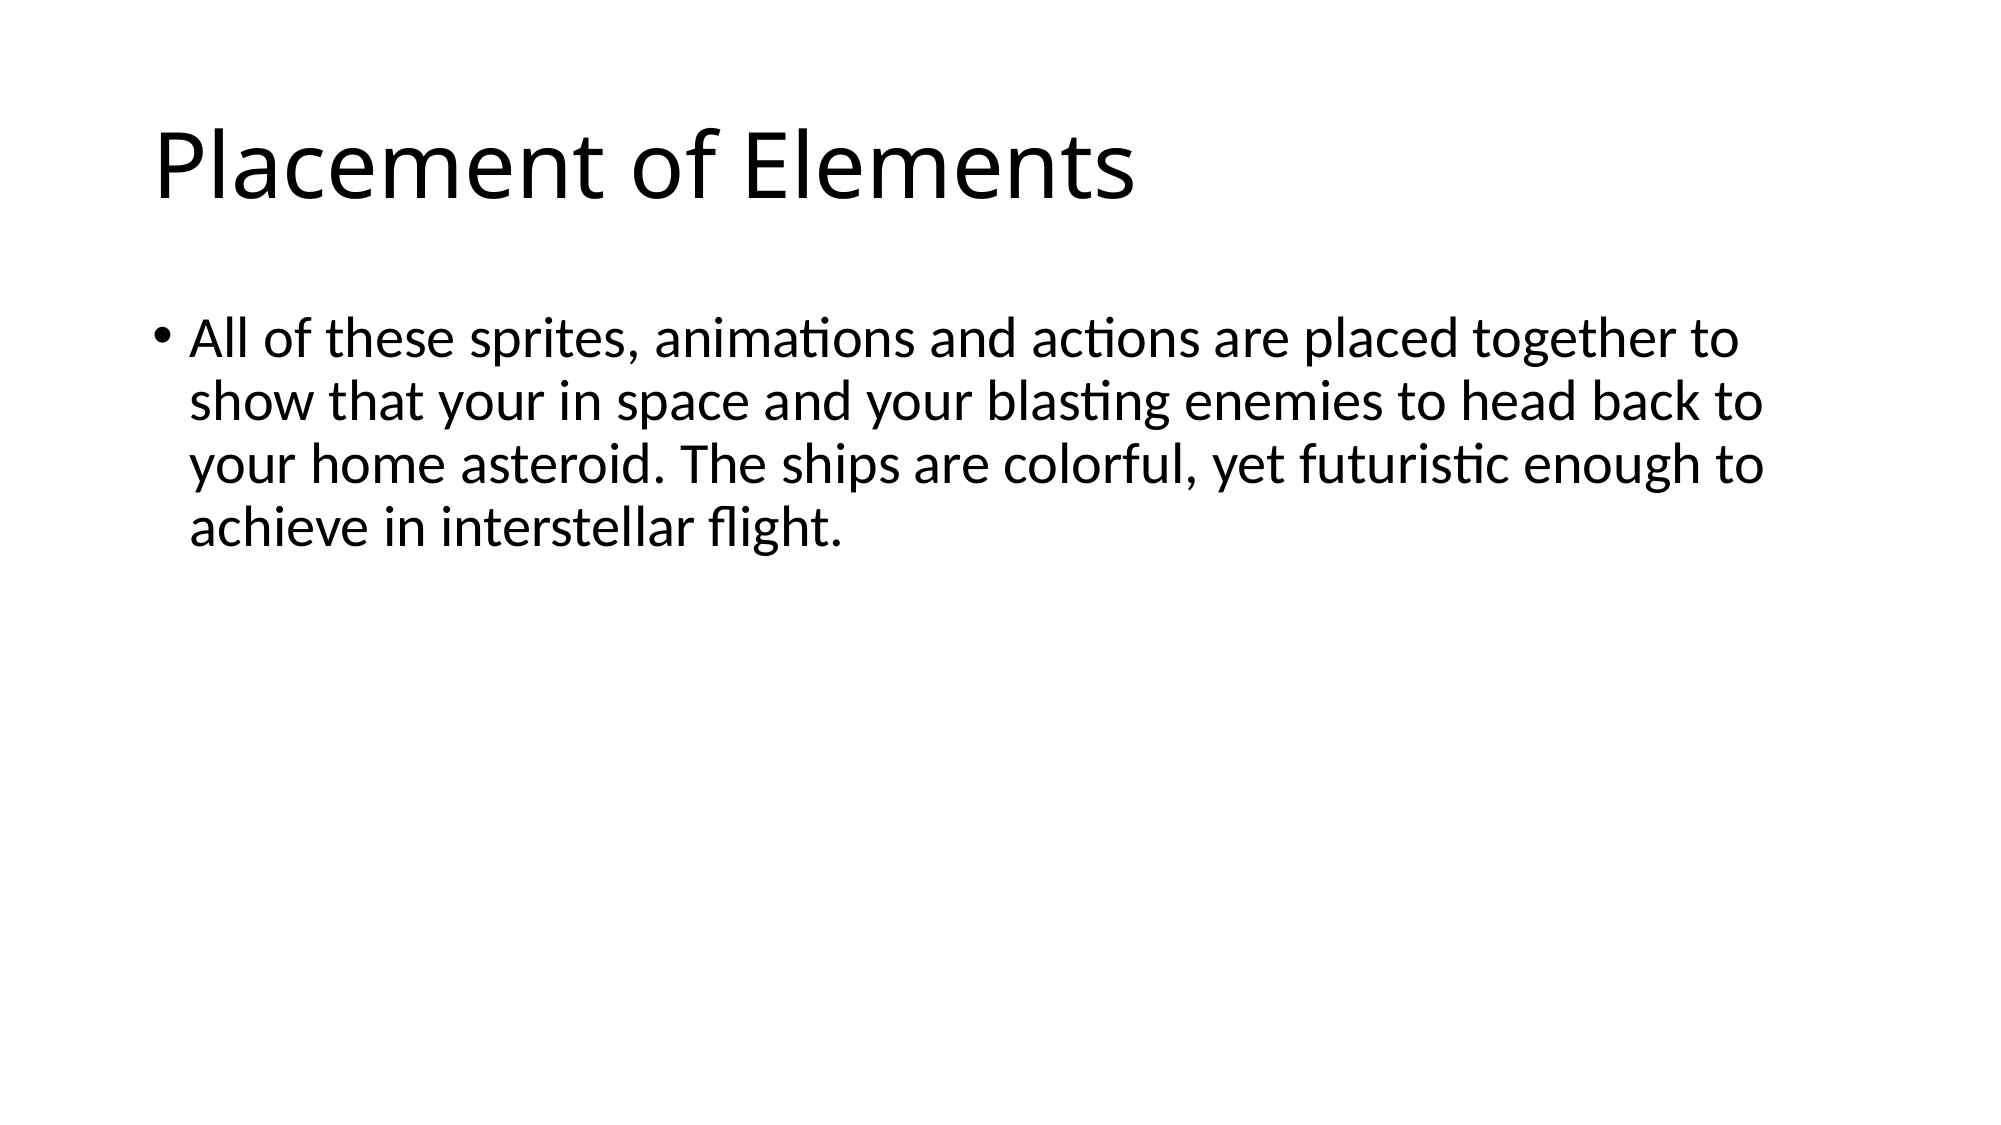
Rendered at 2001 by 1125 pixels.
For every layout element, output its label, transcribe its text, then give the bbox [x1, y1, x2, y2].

list All of these sprites, animations and actions are placed together to show that your in space and your blasting enemies to head back to your home asteroid. The ships are colorful, yet futuristic enough to achieve in interstellar flight. [137, 299, 1863, 1014]
title Placement of Elements [137, 59, 1863, 278]
